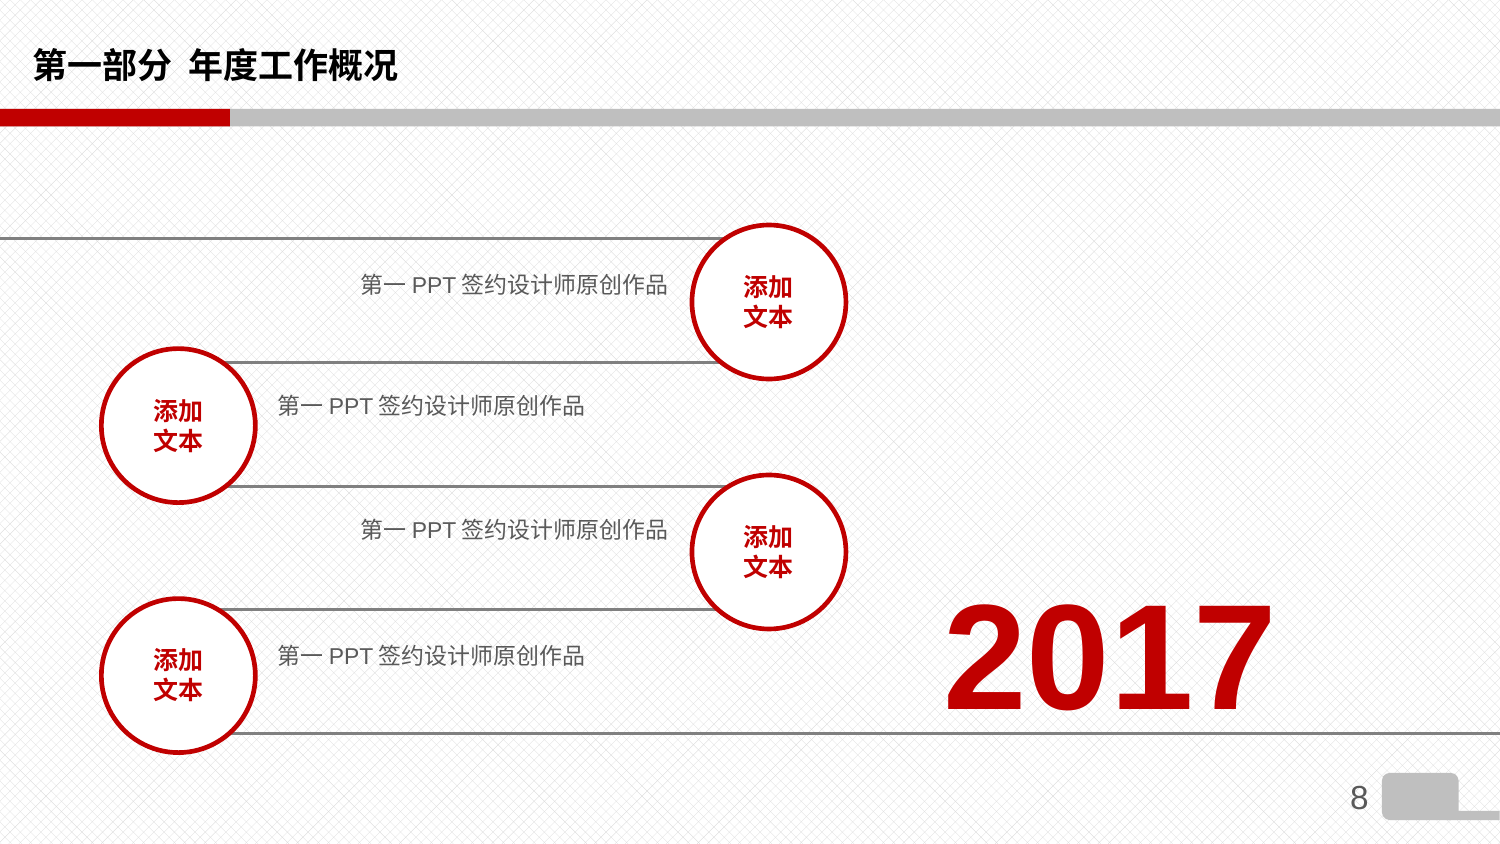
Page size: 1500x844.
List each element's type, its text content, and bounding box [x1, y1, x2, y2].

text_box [101, 348, 256, 503]
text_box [691, 474, 847, 630]
text_box 第一PPT签约设计师原创作品 [323, 499, 684, 550]
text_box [691, 224, 847, 380]
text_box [101, 598, 256, 753]
title 第一部分 年度工作概况 [17, 35, 1368, 93]
text_box 第一PPT签约设计师原创作品 [262, 376, 623, 427]
text_box 2017 [928, 551, 1293, 732]
text_box 第一PPT签约设计师原创作品 [323, 255, 684, 306]
text_box 2017 [928, 742, 1293, 747]
text_box 第一PPT签约设计师原创作品 [262, 626, 623, 677]
